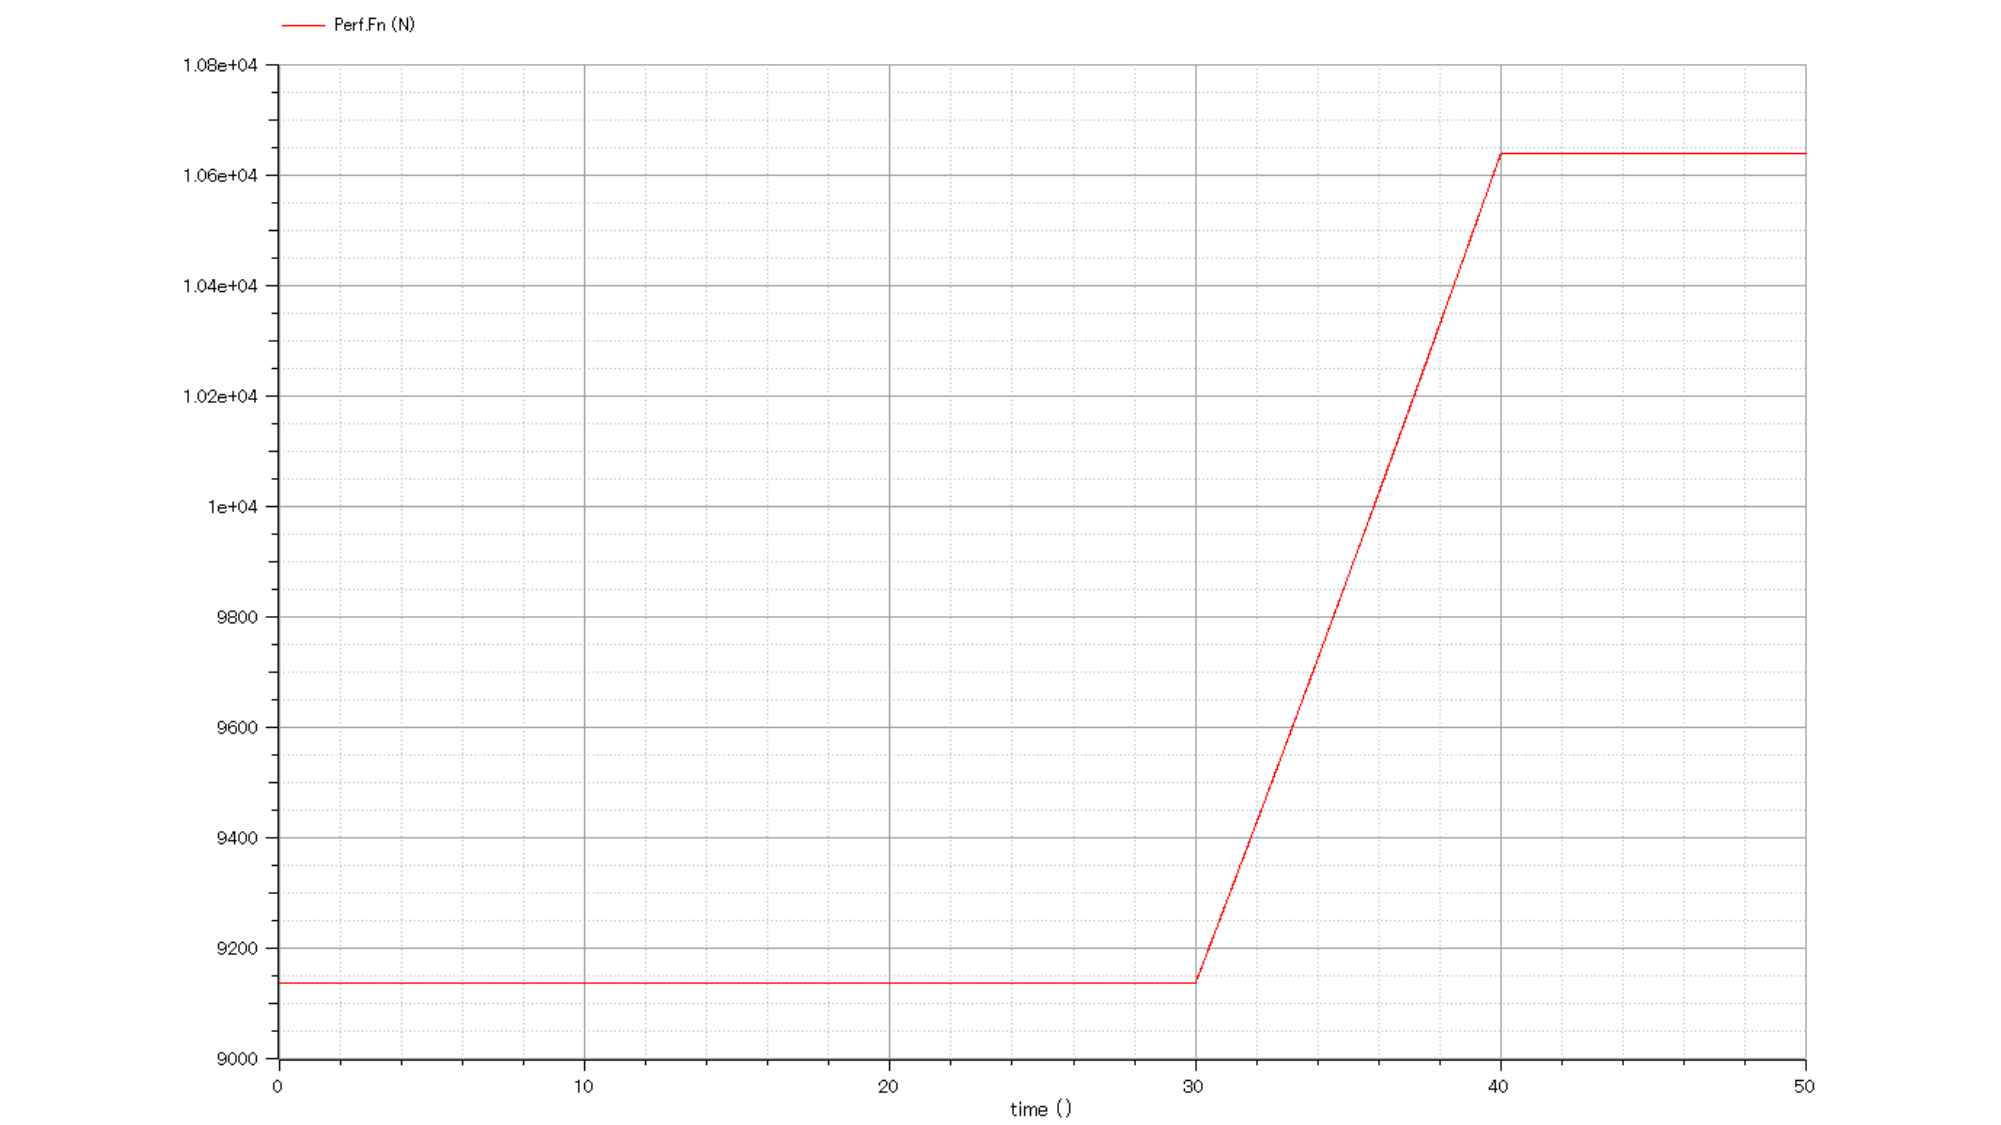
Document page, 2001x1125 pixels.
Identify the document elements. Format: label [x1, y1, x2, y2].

picture [176, 0, 1823, 1125]
